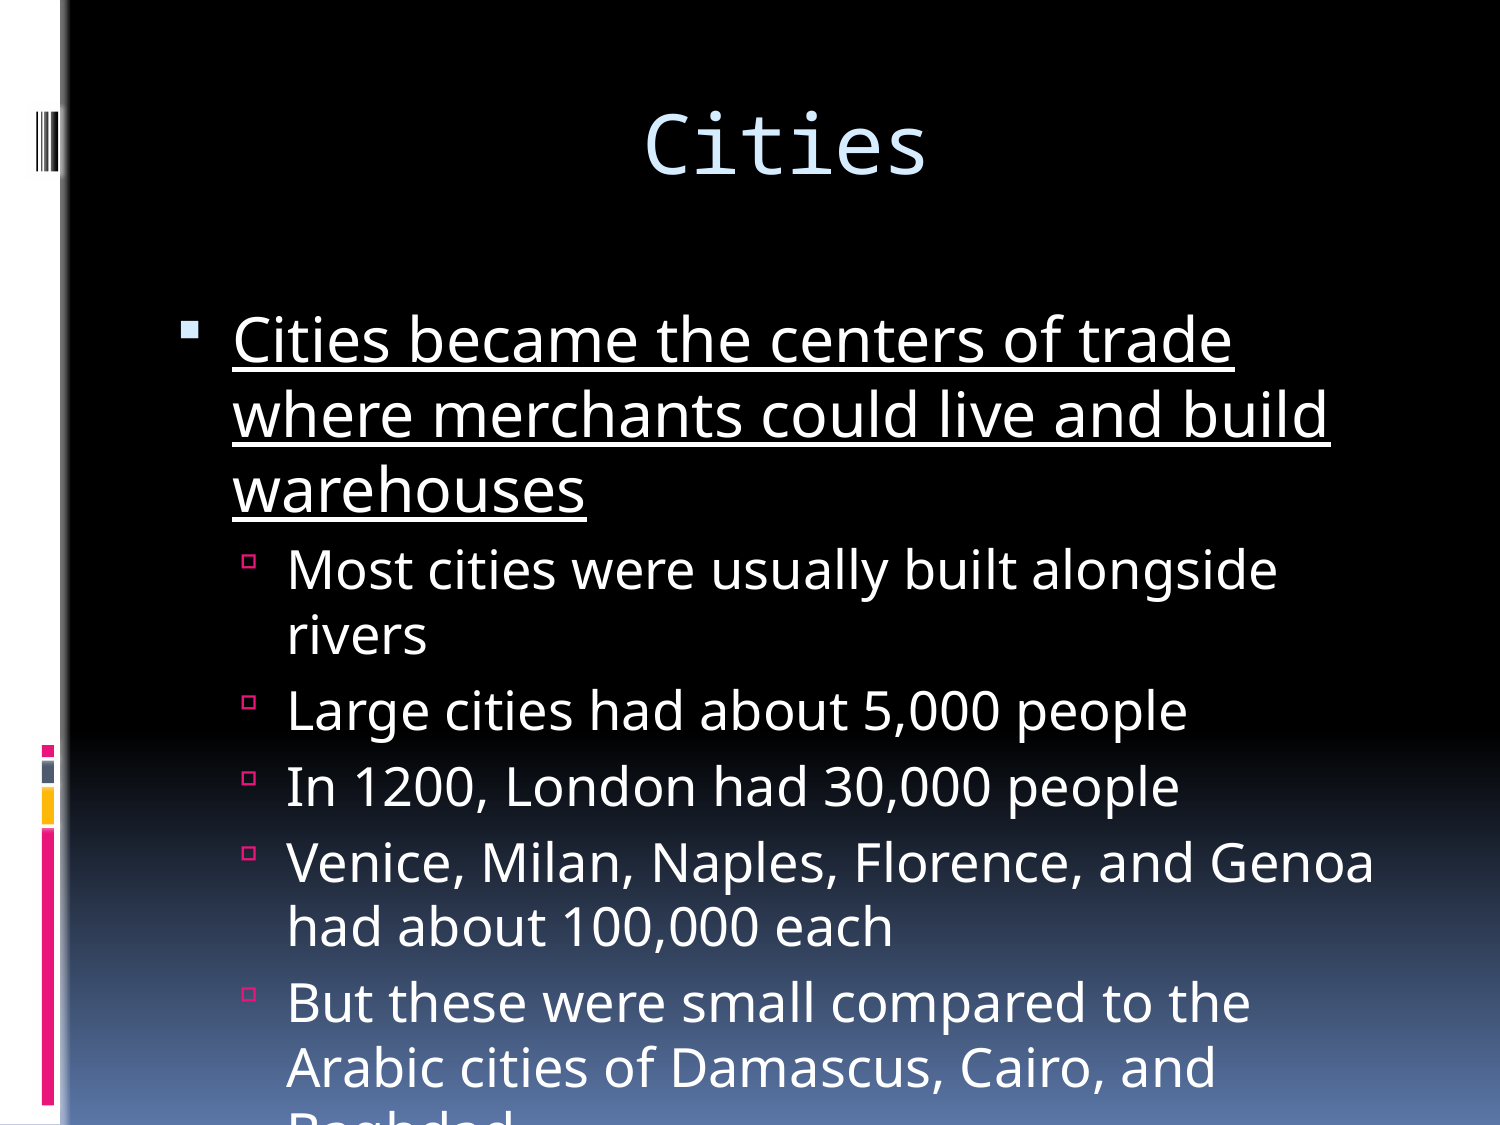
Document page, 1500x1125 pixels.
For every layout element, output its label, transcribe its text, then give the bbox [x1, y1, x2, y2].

list Cities became the centers of trade where merchants could live and build warehouses Most cities were usually built alongside rivers Large cities had about 5,000 people In 1200, London had 30,000 people Venice, Milan, Naples, Florence, and Genoa had about 100,000 each But these were small compared to the Arabic cities of Damascus, Cairo, and Baghdad [150, 292, 1425, 1043]
title Cities [150, 83, 1425, 234]
